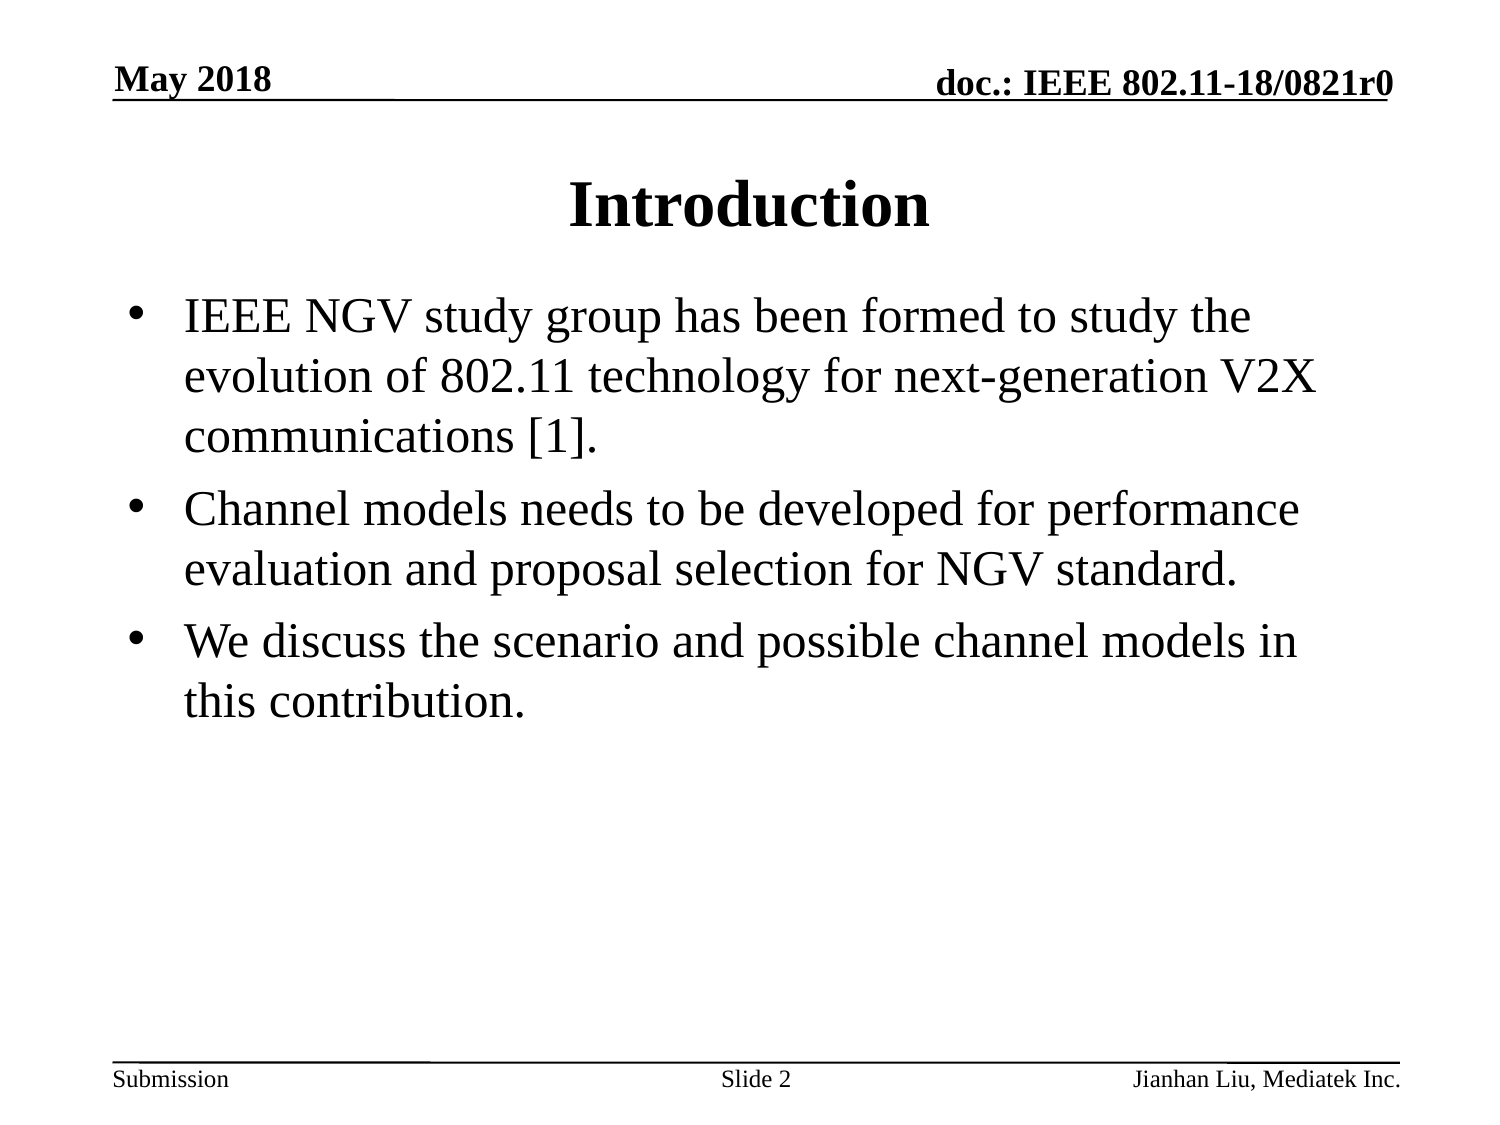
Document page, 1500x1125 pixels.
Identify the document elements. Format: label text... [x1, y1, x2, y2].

slide_number Slide 2 [712, 1061, 800, 1123]
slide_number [114, 54, 423, 100]
list IEEE NGV study group has been formed to study the evolution of 802.11 technology for next-generation V2X communications [1]. Channel models needs to be developed for performance evaluation and proposal selection for NGV standard. We discuss the scenario and possible channel models in this contribution. [112, 274, 1388, 950]
title Introduction [112, 112, 1388, 274]
footer Jianhan Liu, Mediatek Inc. [878, 1061, 1402, 1093]
